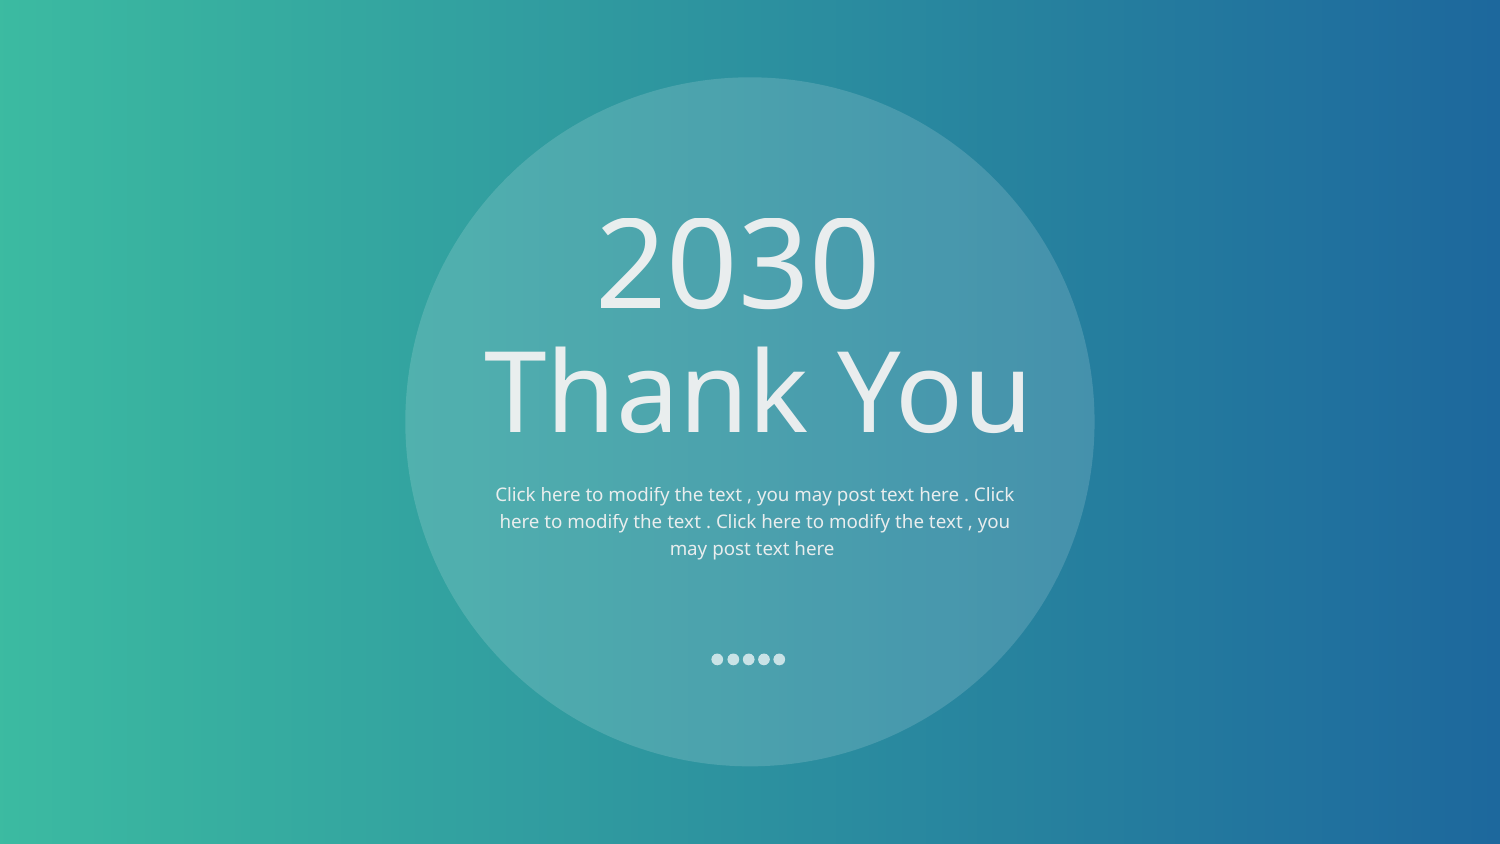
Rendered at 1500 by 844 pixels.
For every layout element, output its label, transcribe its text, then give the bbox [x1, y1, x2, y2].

text_box Click here to modify the text , you may post text here . Click here to modify the text . Click here to modify the text , you may post text here [470, 472, 1039, 565]
text_box [432, 77, 1068, 287]
text_box [709, 651, 725, 668]
text_box 2030 [559, 176, 950, 341]
text_box [756, 651, 772, 668]
text_box [725, 651, 741, 668]
text_box [408, 304, 1095, 767]
text_box [771, 651, 788, 668]
text_box Thank You [408, 287, 1074, 468]
picture [0, 0, 1500, 844]
text_box [740, 651, 756, 668]
